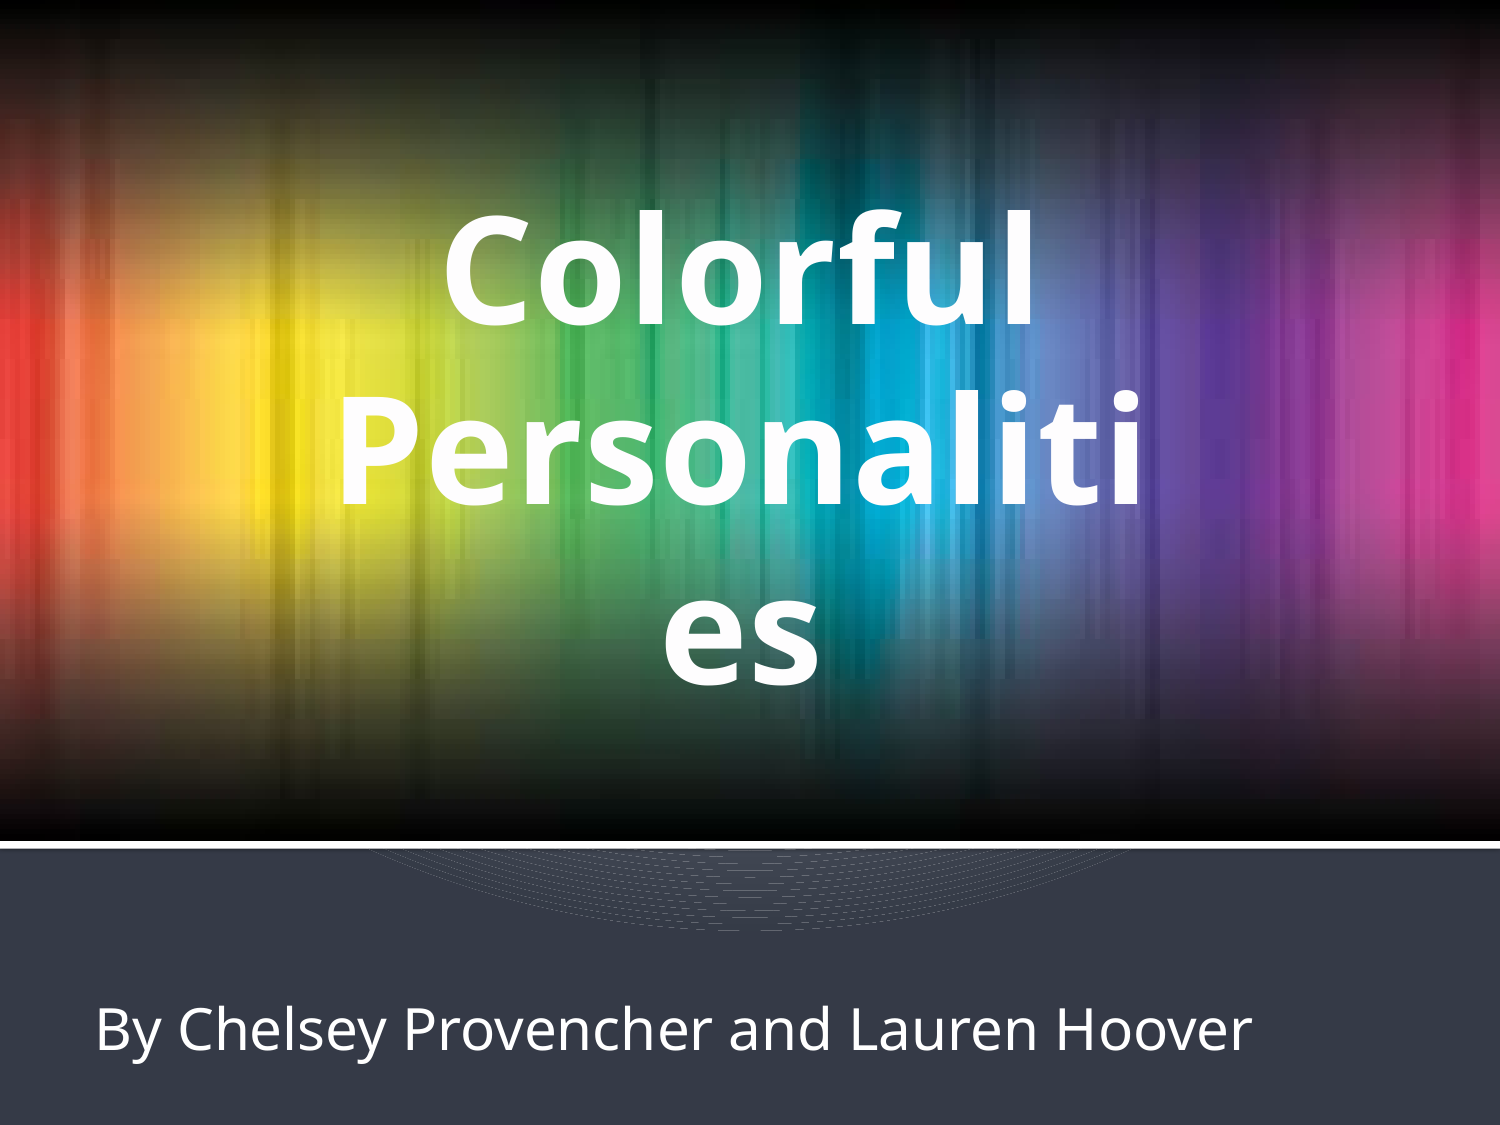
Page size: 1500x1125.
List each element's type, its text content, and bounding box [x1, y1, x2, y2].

subtitle By Chelsey Provencher and Lauren Hoover [75, 912, 1350, 1063]
picture [0, 0, 1500, 840]
